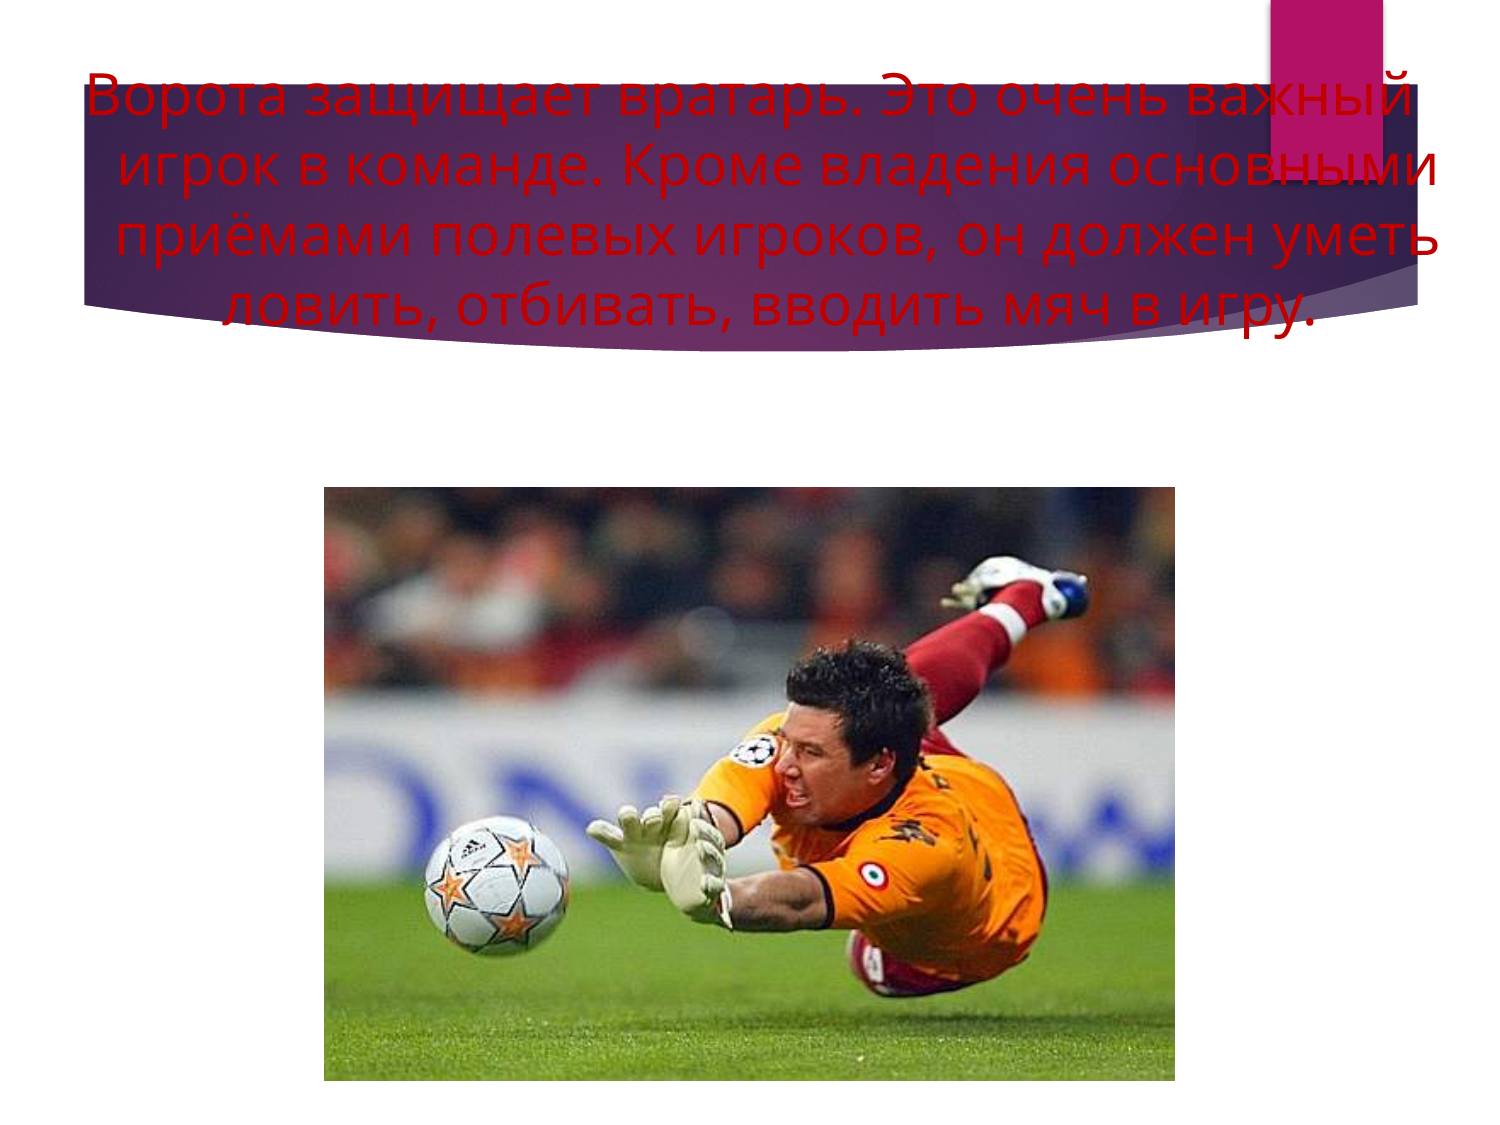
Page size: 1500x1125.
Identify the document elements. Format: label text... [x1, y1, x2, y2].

picture [324, 487, 1176, 1081]
list Ворота защищает вратарь. Это очень важный игрок в команде. Кроме владения основными приёмами полевых игроков, он должен уметь ловить, отбивать, вводить мяч в игру. [0, 50, 1500, 488]
